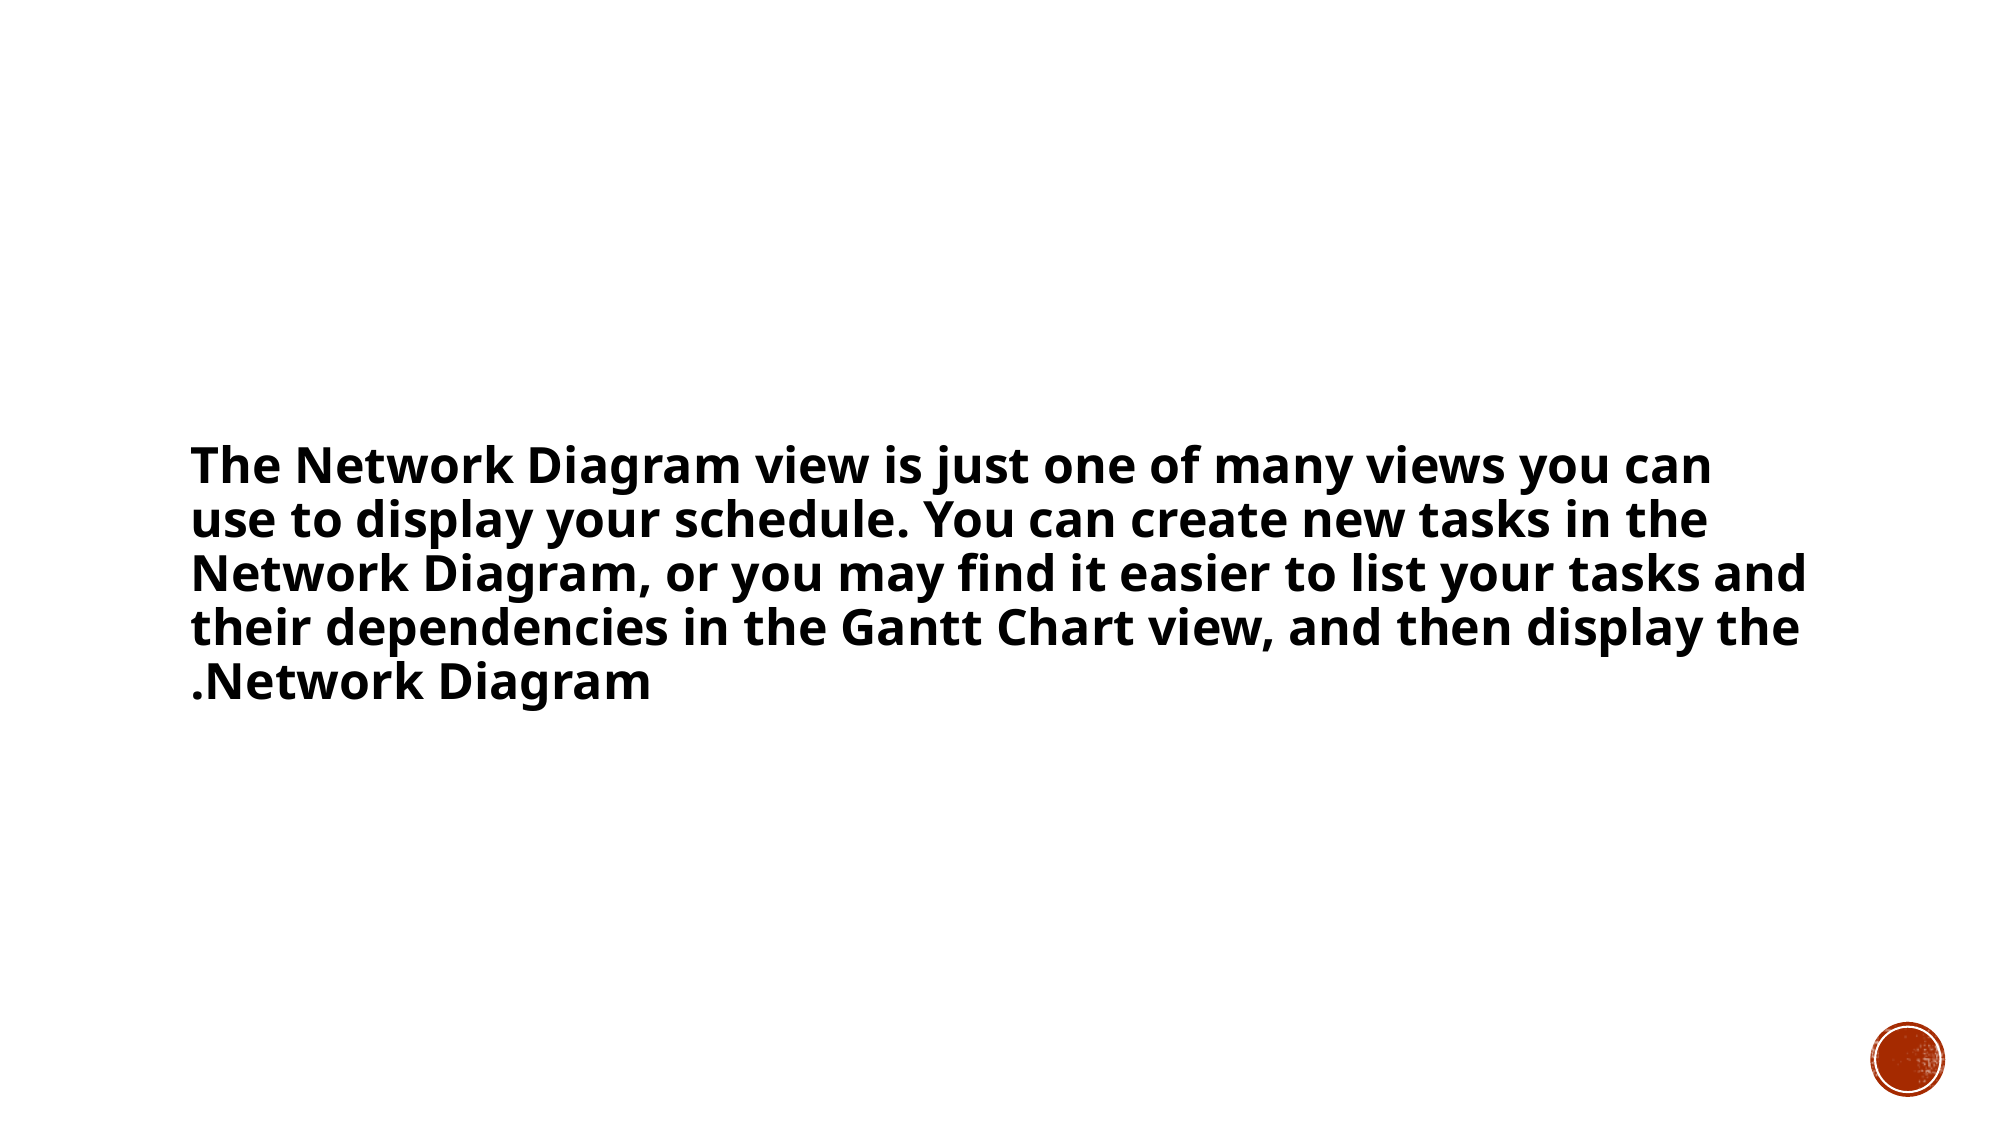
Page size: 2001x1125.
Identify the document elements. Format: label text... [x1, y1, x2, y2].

list The Network Diagram view is just one of many views you can use to display your schedule. You can create new tasks in the Network Diagram, or you may find it easier to list your tasks and their dependencies in the Gantt Chart view, and then display the Network Diagram. [175, 348, 1826, 1013]
